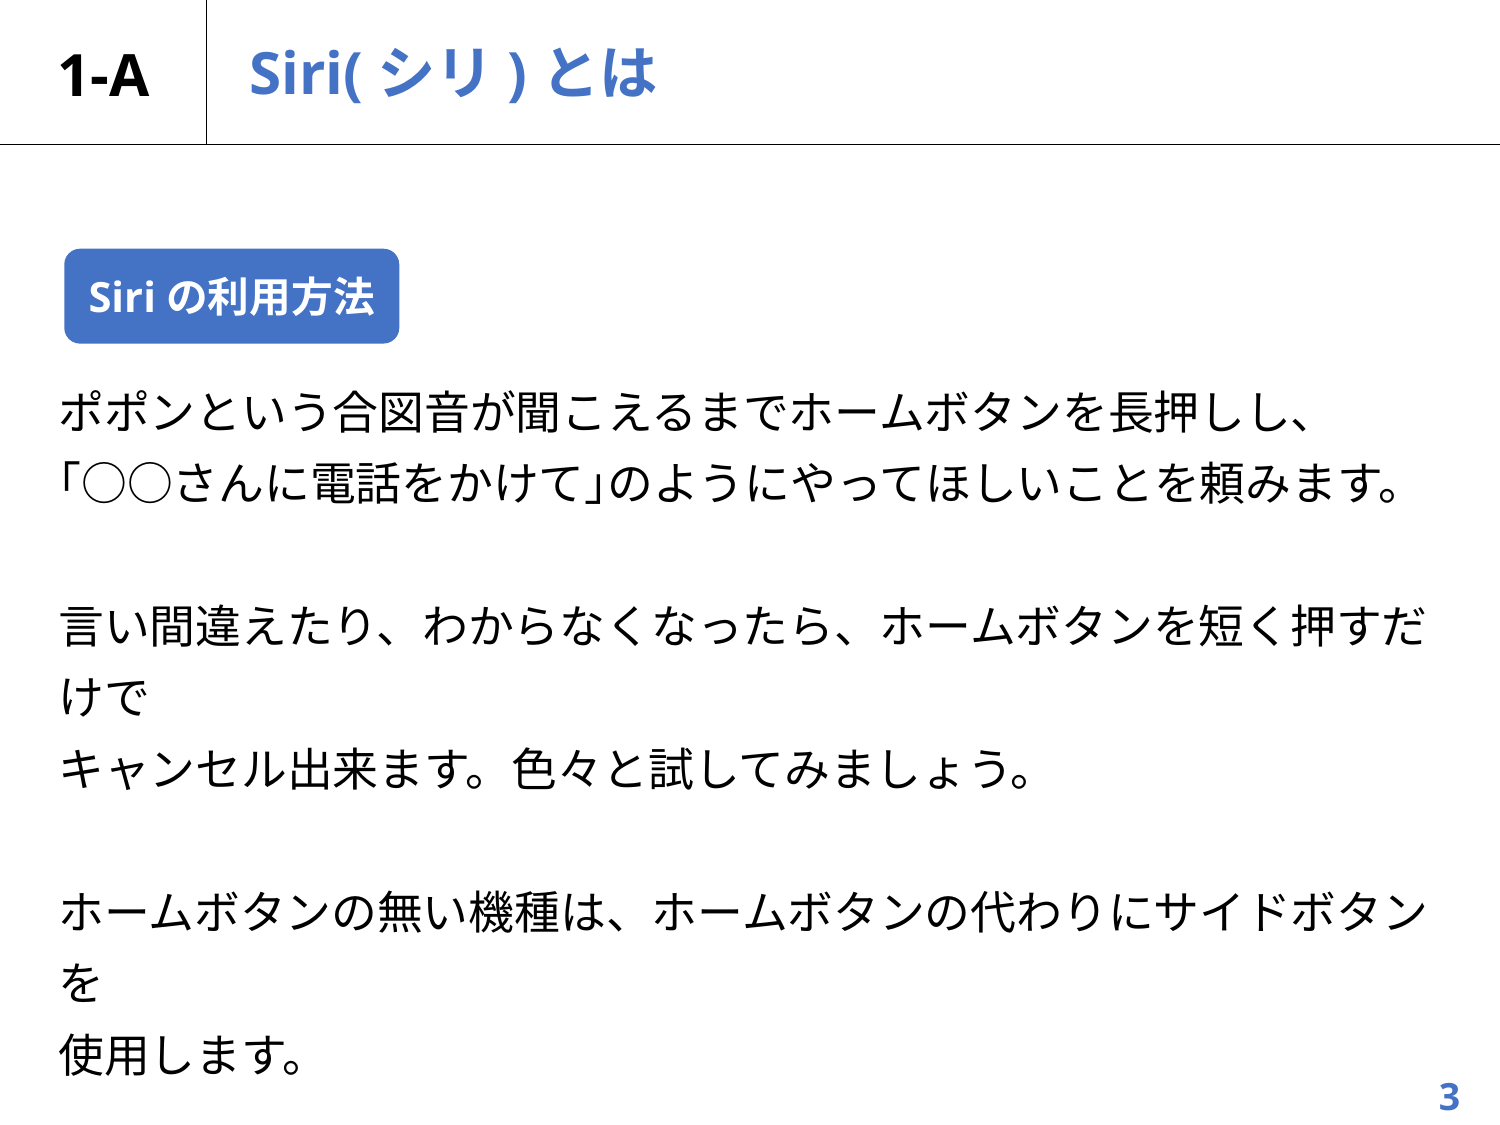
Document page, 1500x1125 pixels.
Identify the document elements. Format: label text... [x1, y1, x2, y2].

text_box ポポンという合図音が聞こえるまでホームボタンを長押しし、 ｢○○さんに電話をかけて｣のようにやってほしいことを頼みます。 言い間違えたり、わからなくなったら、ホームボタンを短く押すだけで キャンセル出来ます。色々と試してみましょう。 ホームボタンの無い機種は、ホームボタンの代わりにサイドボタンを 使用します。​ [43, 359, 1457, 958]
text_box Siriの利用方法 [63, 247, 401, 345]
title 1-A [0, 0, 207, 147]
text_box Siri(シリ)とは [230, 24, 1459, 119]
text_box 3 [1402, 1065, 1497, 1125]
